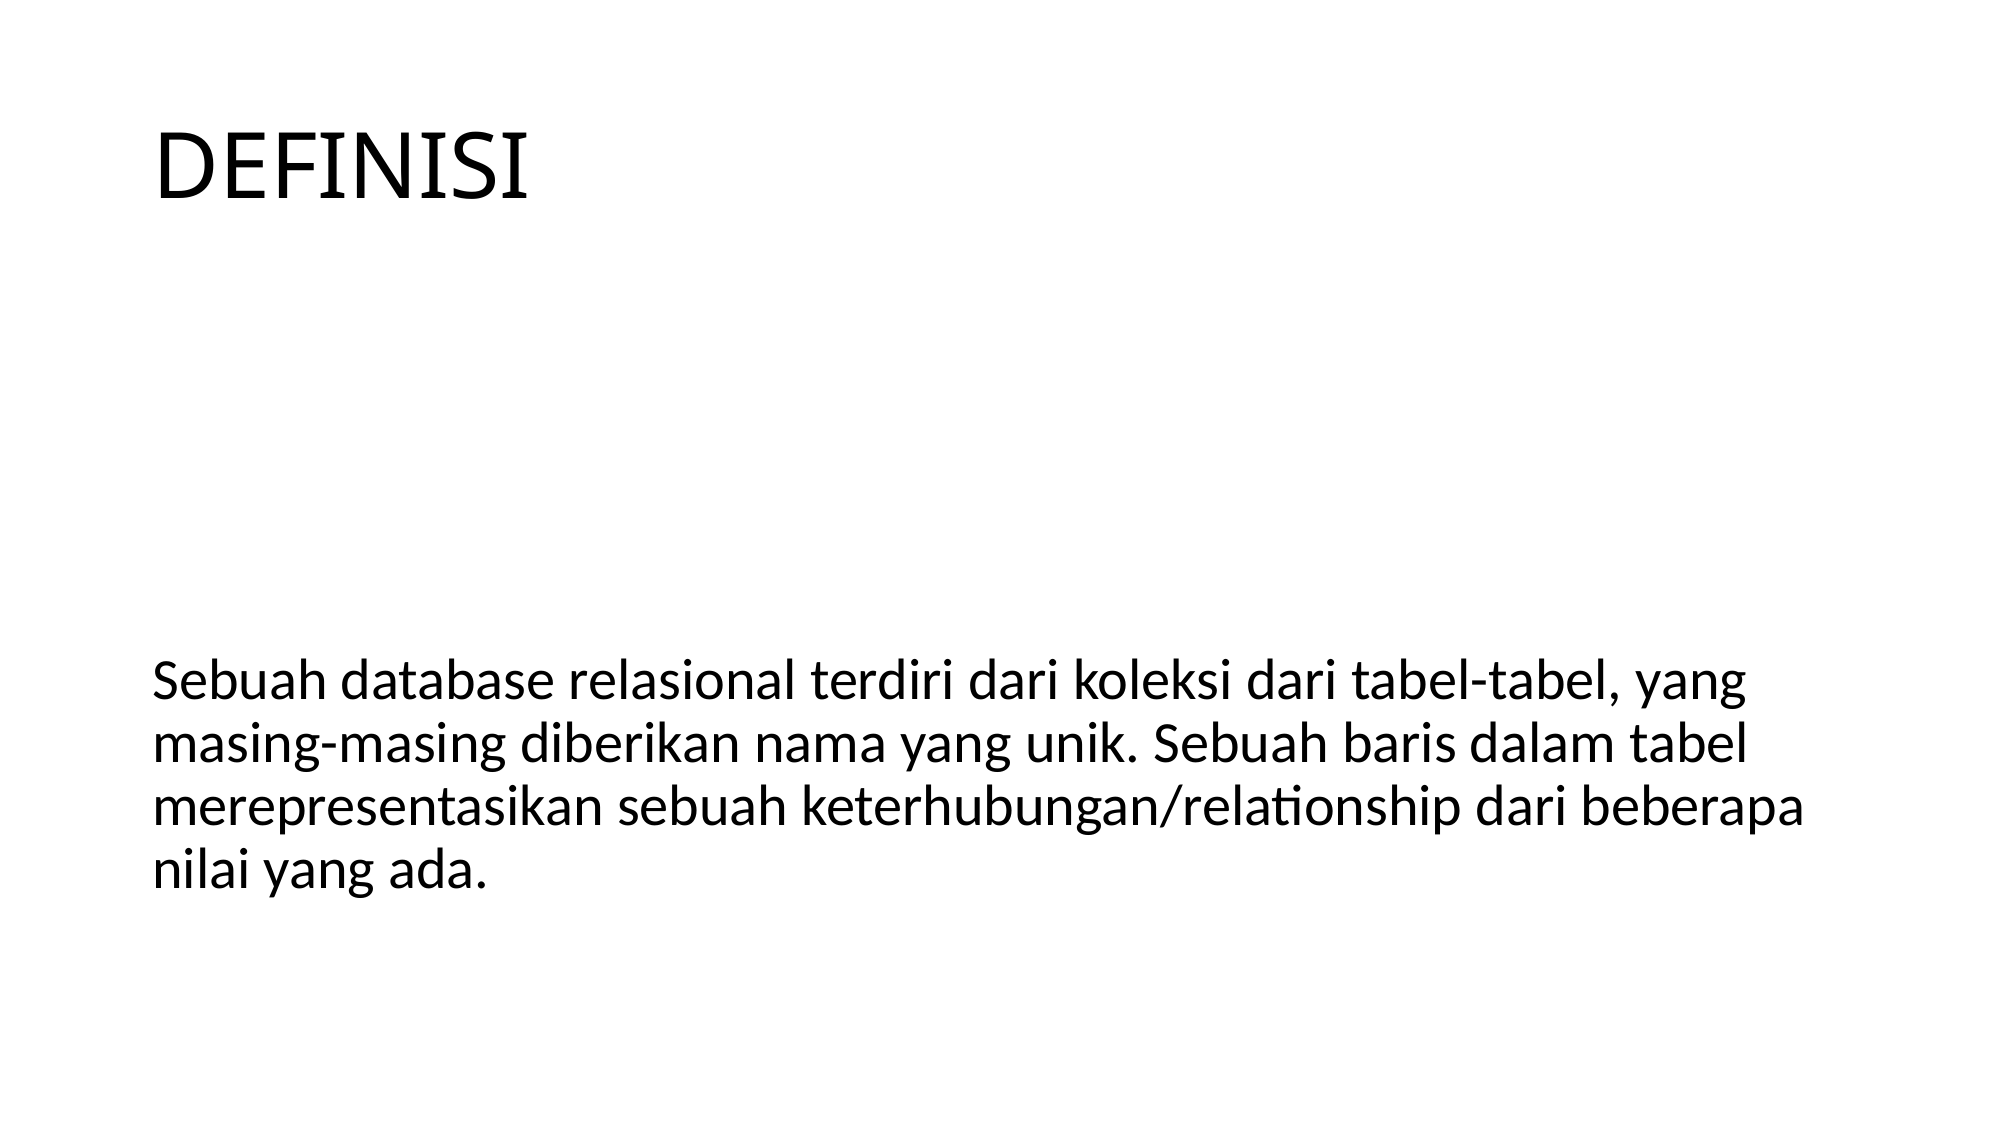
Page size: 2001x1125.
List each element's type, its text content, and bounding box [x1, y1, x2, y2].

title DEFINISI [137, 59, 1863, 278]
list Sebuah database relasional terdiri dari koleksi dari tabel-tabel, yang masing-masing diberikan nama yang unik. Sebuah baris dalam tabel merepresentasikan sebuah keterhubungan/relationship dari beberapa nilai yang ada. [137, 299, 1863, 1014]
